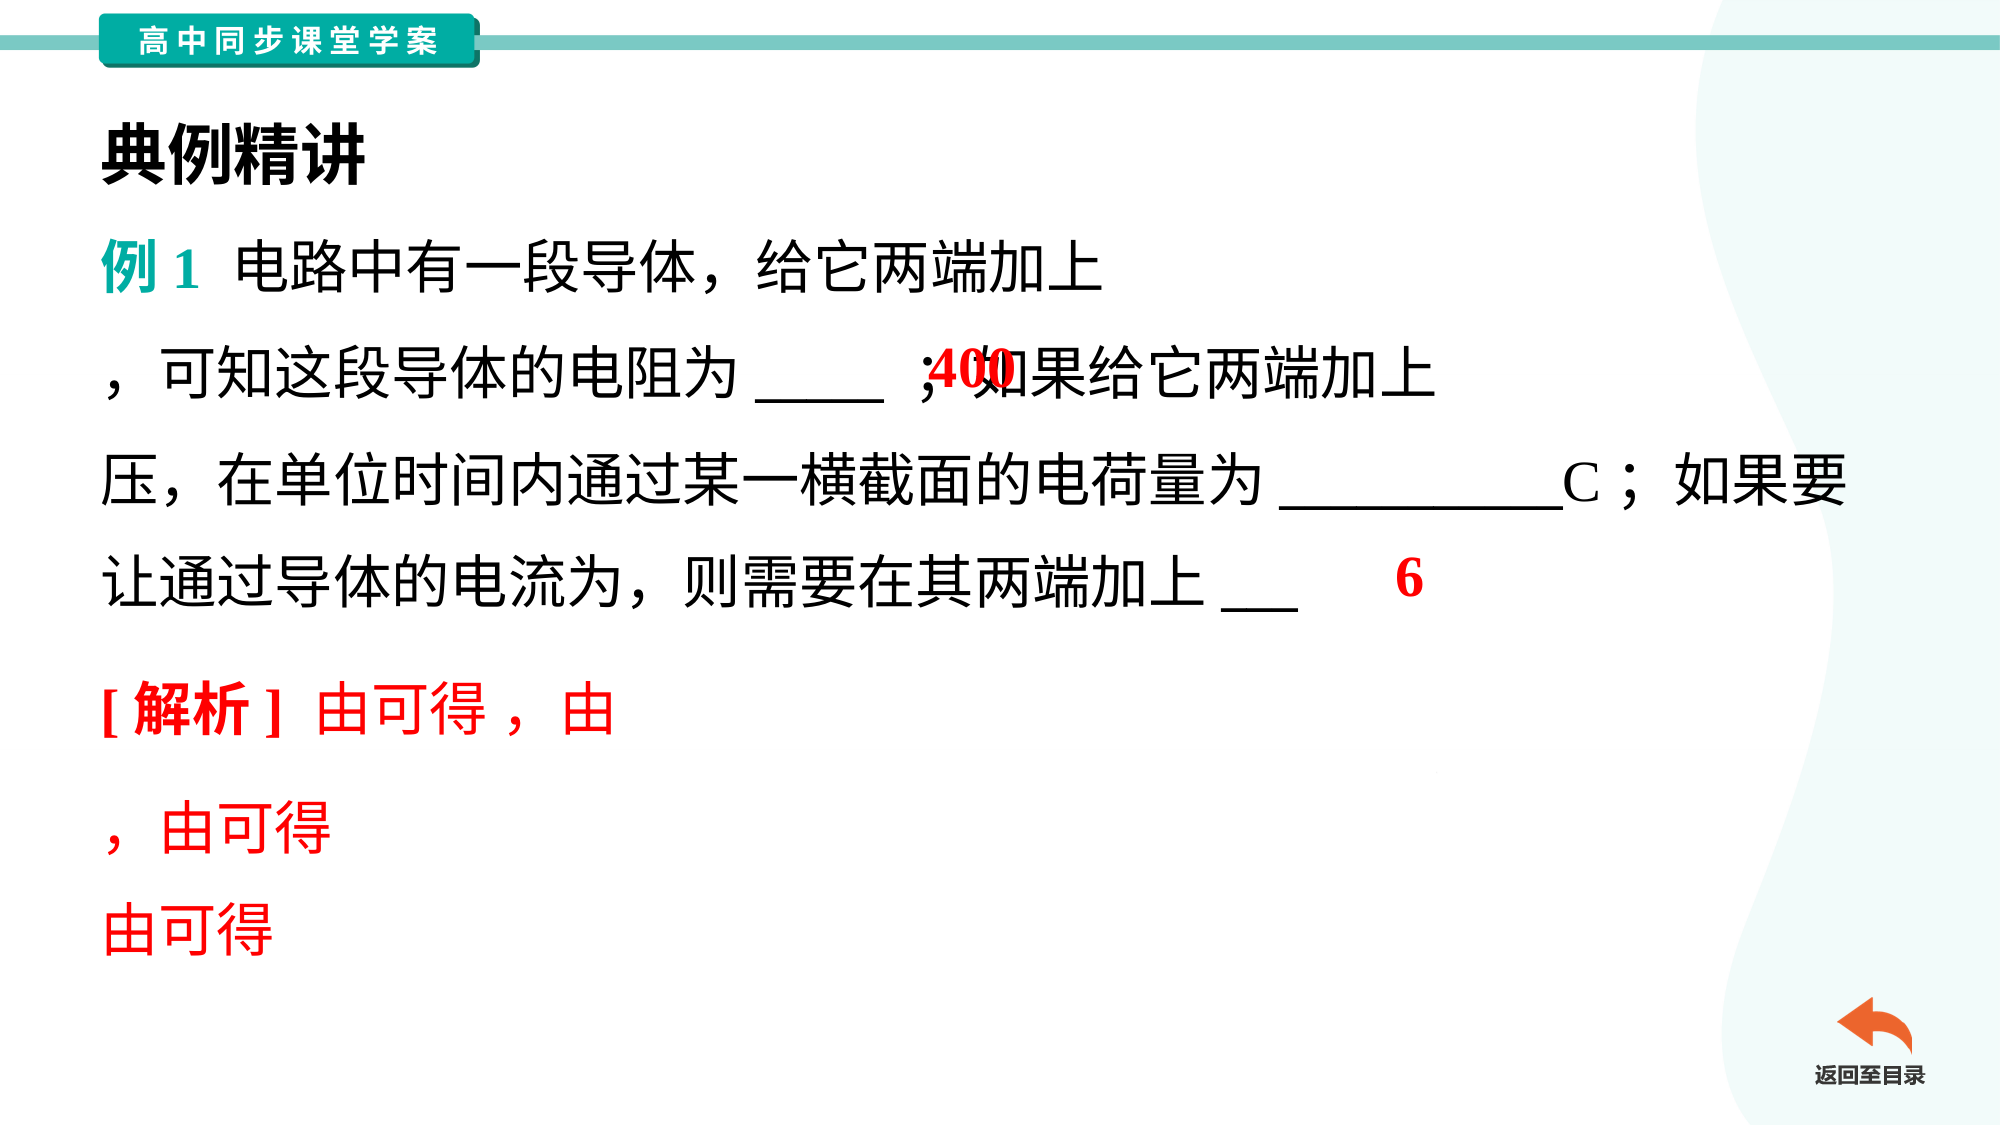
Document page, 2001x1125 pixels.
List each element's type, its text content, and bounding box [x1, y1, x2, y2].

text_box 400 [907, 295, 1038, 389]
text_box 典例精讲 [100, 76, 1899, 254]
text_box 6 [1374, 504, 1447, 598]
picture [0, 0, 2000, 1125]
